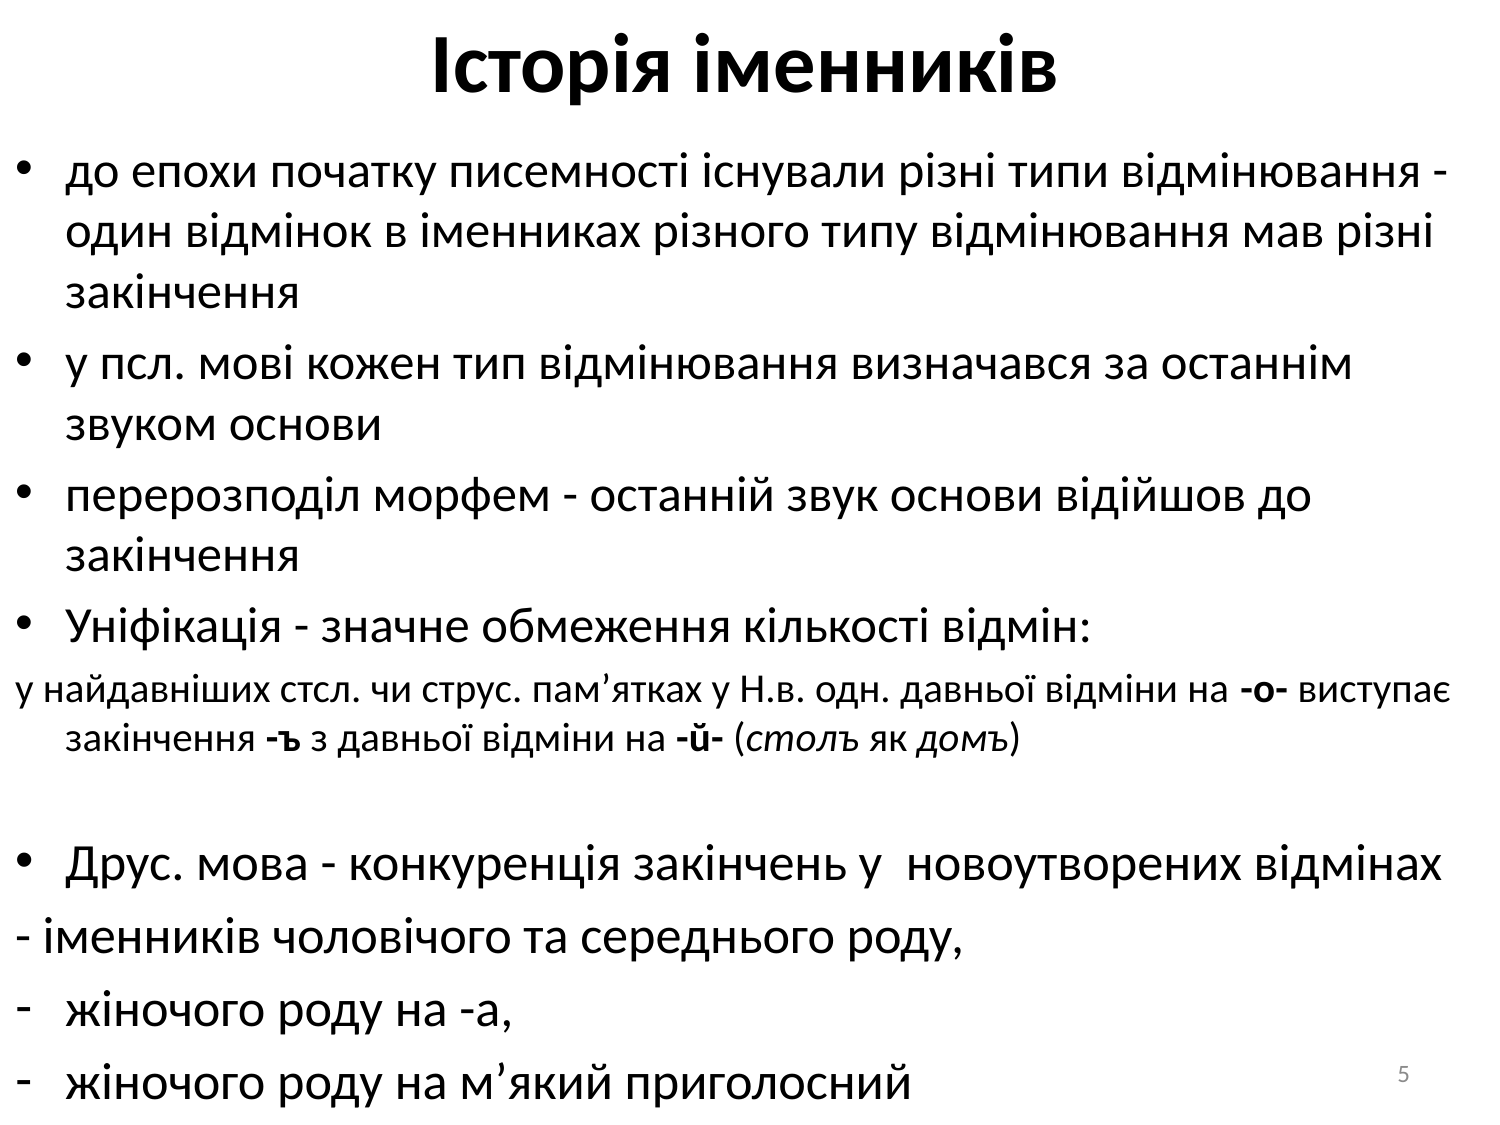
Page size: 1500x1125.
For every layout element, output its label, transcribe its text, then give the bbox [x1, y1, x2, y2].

title Історія іменників [70, 0, 1421, 118]
slide_number 5 [1074, 1042, 1425, 1103]
list до епохи початку писемності існували різні типи відмінювання - один відмінок в іменниках різного типу відмінювання мав різні закінчення у псл. мові кожен тип відмінювання визначався за останнім звуком основи перерозподіл морфем - останній звук основи відійшов до закінчення Уніфікація - значне обмеження кількості відмін: у найдавніших стсл. чи струс. пам’ятках у Н.в. одн. давньої відміни на -о- виступає закінчення -ъ з давньої відміни на -ŭ- (столъ як домъ) Друс. мова - конкуренція закінчень у новоутворених відмінах - іменників чоловічого та середнього роду, жіночого роду на -а, жіночого роду на м’який приголосний [0, 128, 1500, 1125]
